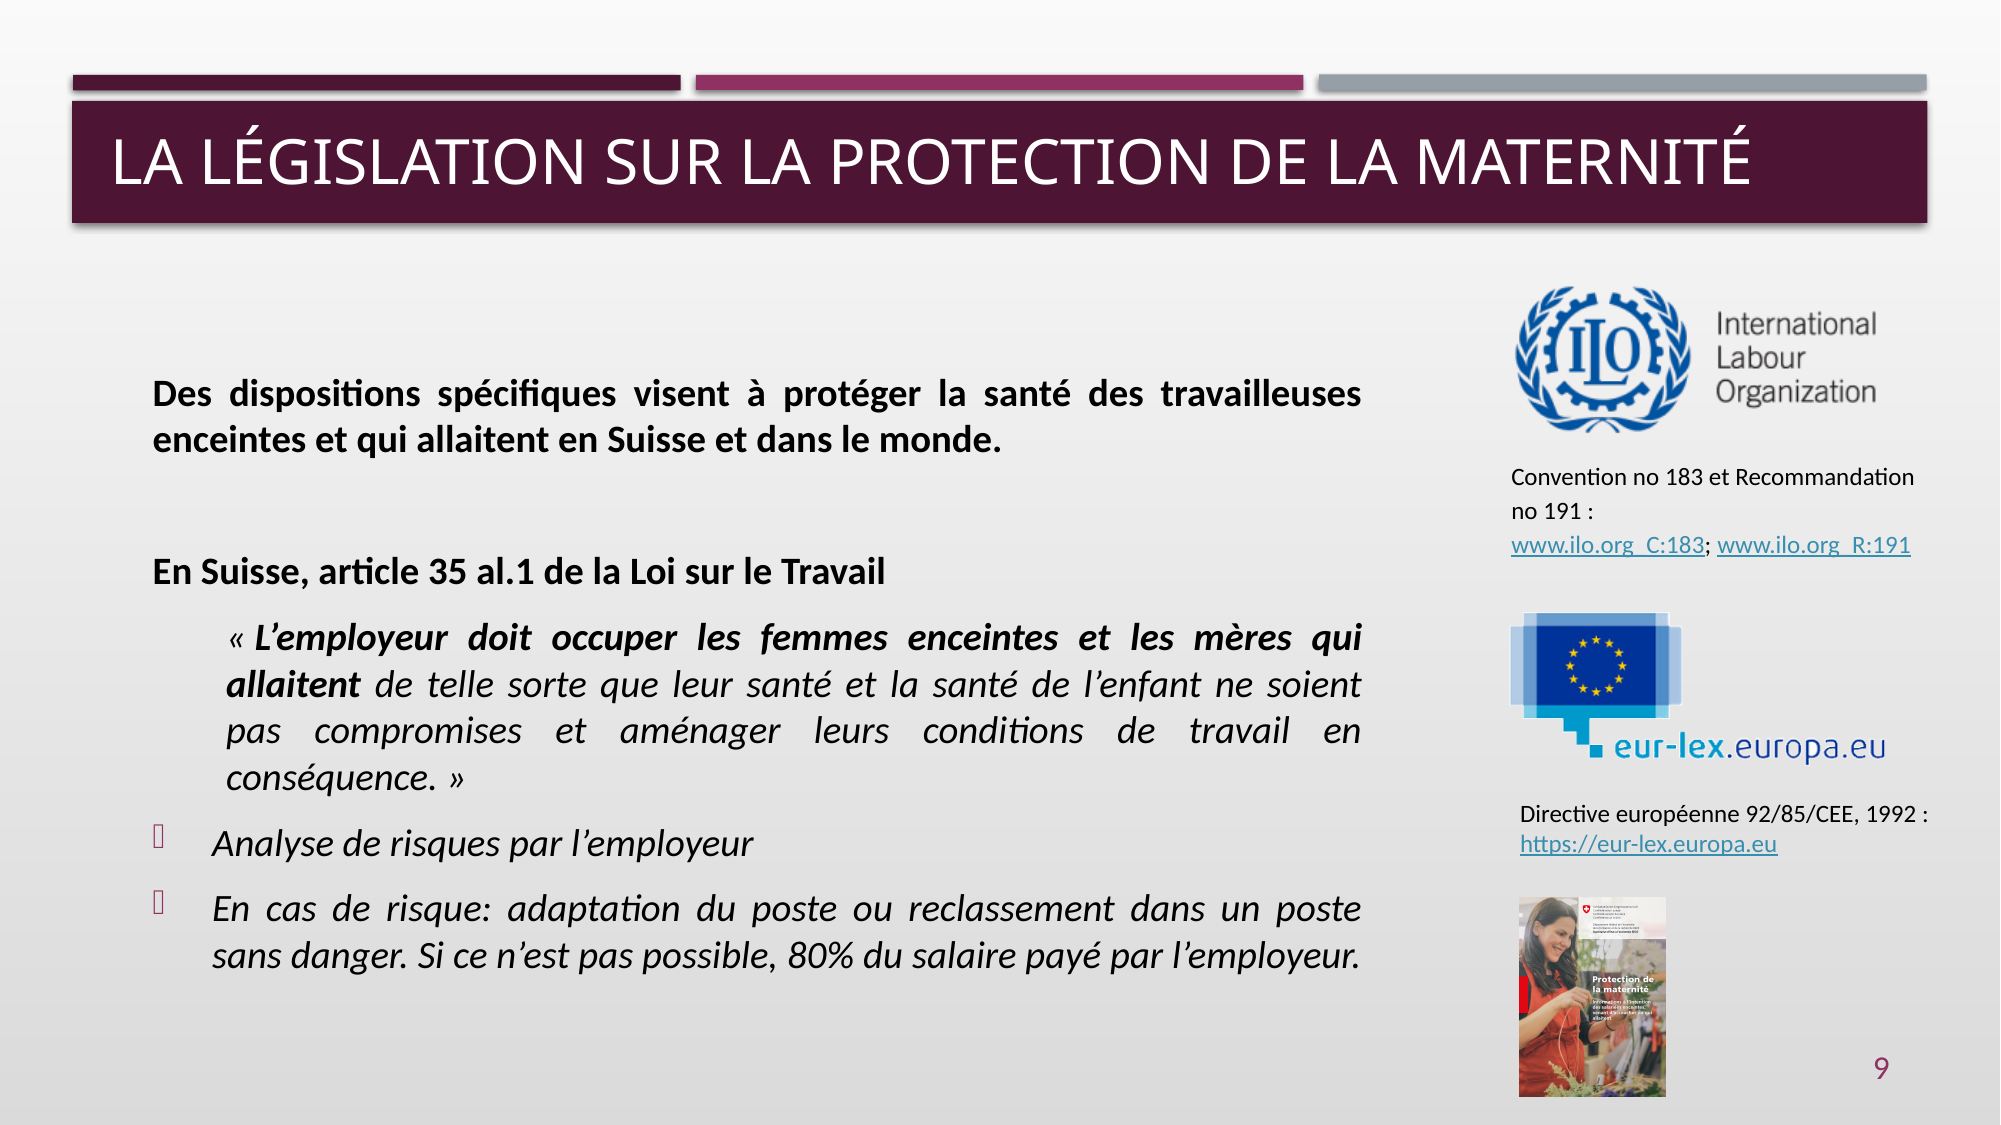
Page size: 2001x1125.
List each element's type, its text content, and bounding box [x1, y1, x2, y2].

picture [1519, 897, 1666, 1098]
text_box Directive européenne 92/85/CEE, 1992 : https://eur-lex.europa.eu [1505, 790, 1959, 865]
title La législation sur la protection de la maternité [95, 118, 1905, 200]
picture [1494, 550, 1911, 829]
text_box Convention no 183 et Recommandation no 191 : www.ilo.org_C:183; www.ilo.org_R:191 [1481, 448, 1945, 566]
picture [1481, 231, 1911, 489]
slide_number 9 [1732, 1036, 1905, 1097]
text_box Des dispositions spécifiques visent à protéger la santé des travailleuses enceintes et qui allaitent en Suisse et dans le monde. En Suisse, article 35 al.1 de la Loi sur le Travail « L’employeur doit occuper les femmes enceintes et les mères qui allaitent de telle sorte que leur santé et la santé de l’enfant ne soient pas compromises et aménager leurs conditions de travail en conséquence. » Analyse de risques par l’employeur En cas de risque: adaptation du poste ou reclassement dans un poste sans danger. Si ce n’est pas possible, 80% du salaire payé par l’employeur. [137, 360, 1379, 1037]
